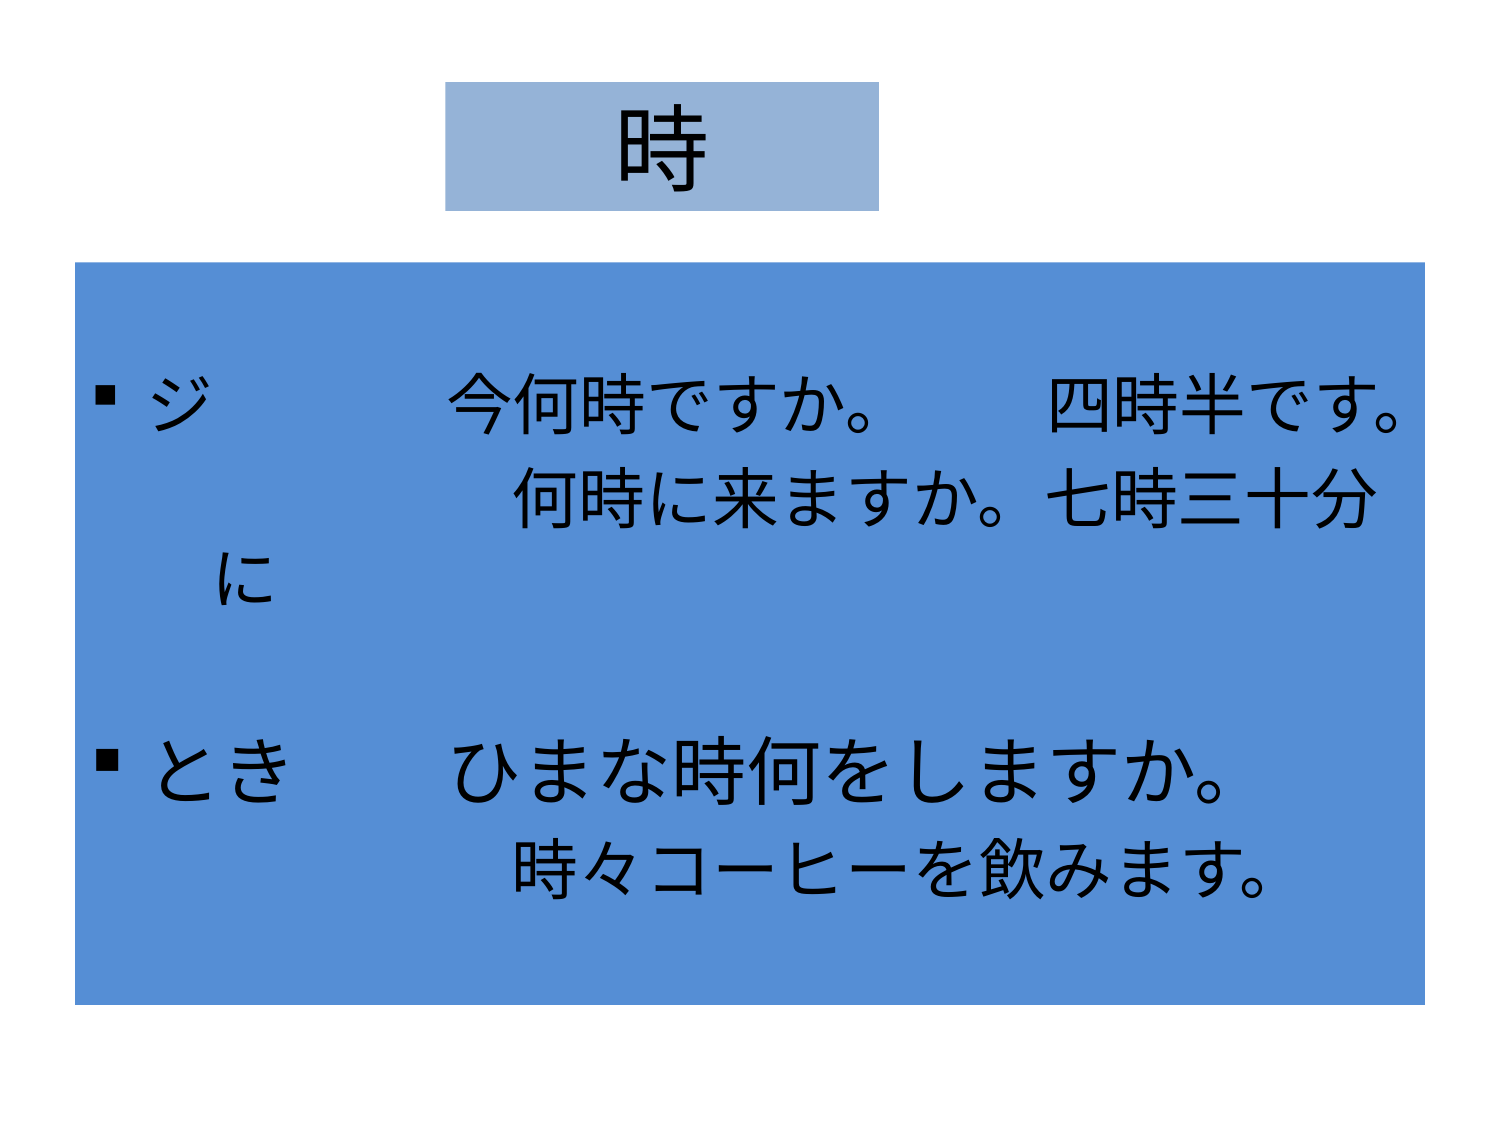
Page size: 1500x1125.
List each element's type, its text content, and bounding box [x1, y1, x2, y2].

list ジ 今何時ですか。 四時半です。 何時に来ますか。七時三十分に とき ひまな時何をしますか。 時々コーヒーを飲みます。 [75, 262, 1425, 1005]
title 時 [445, 82, 879, 211]
